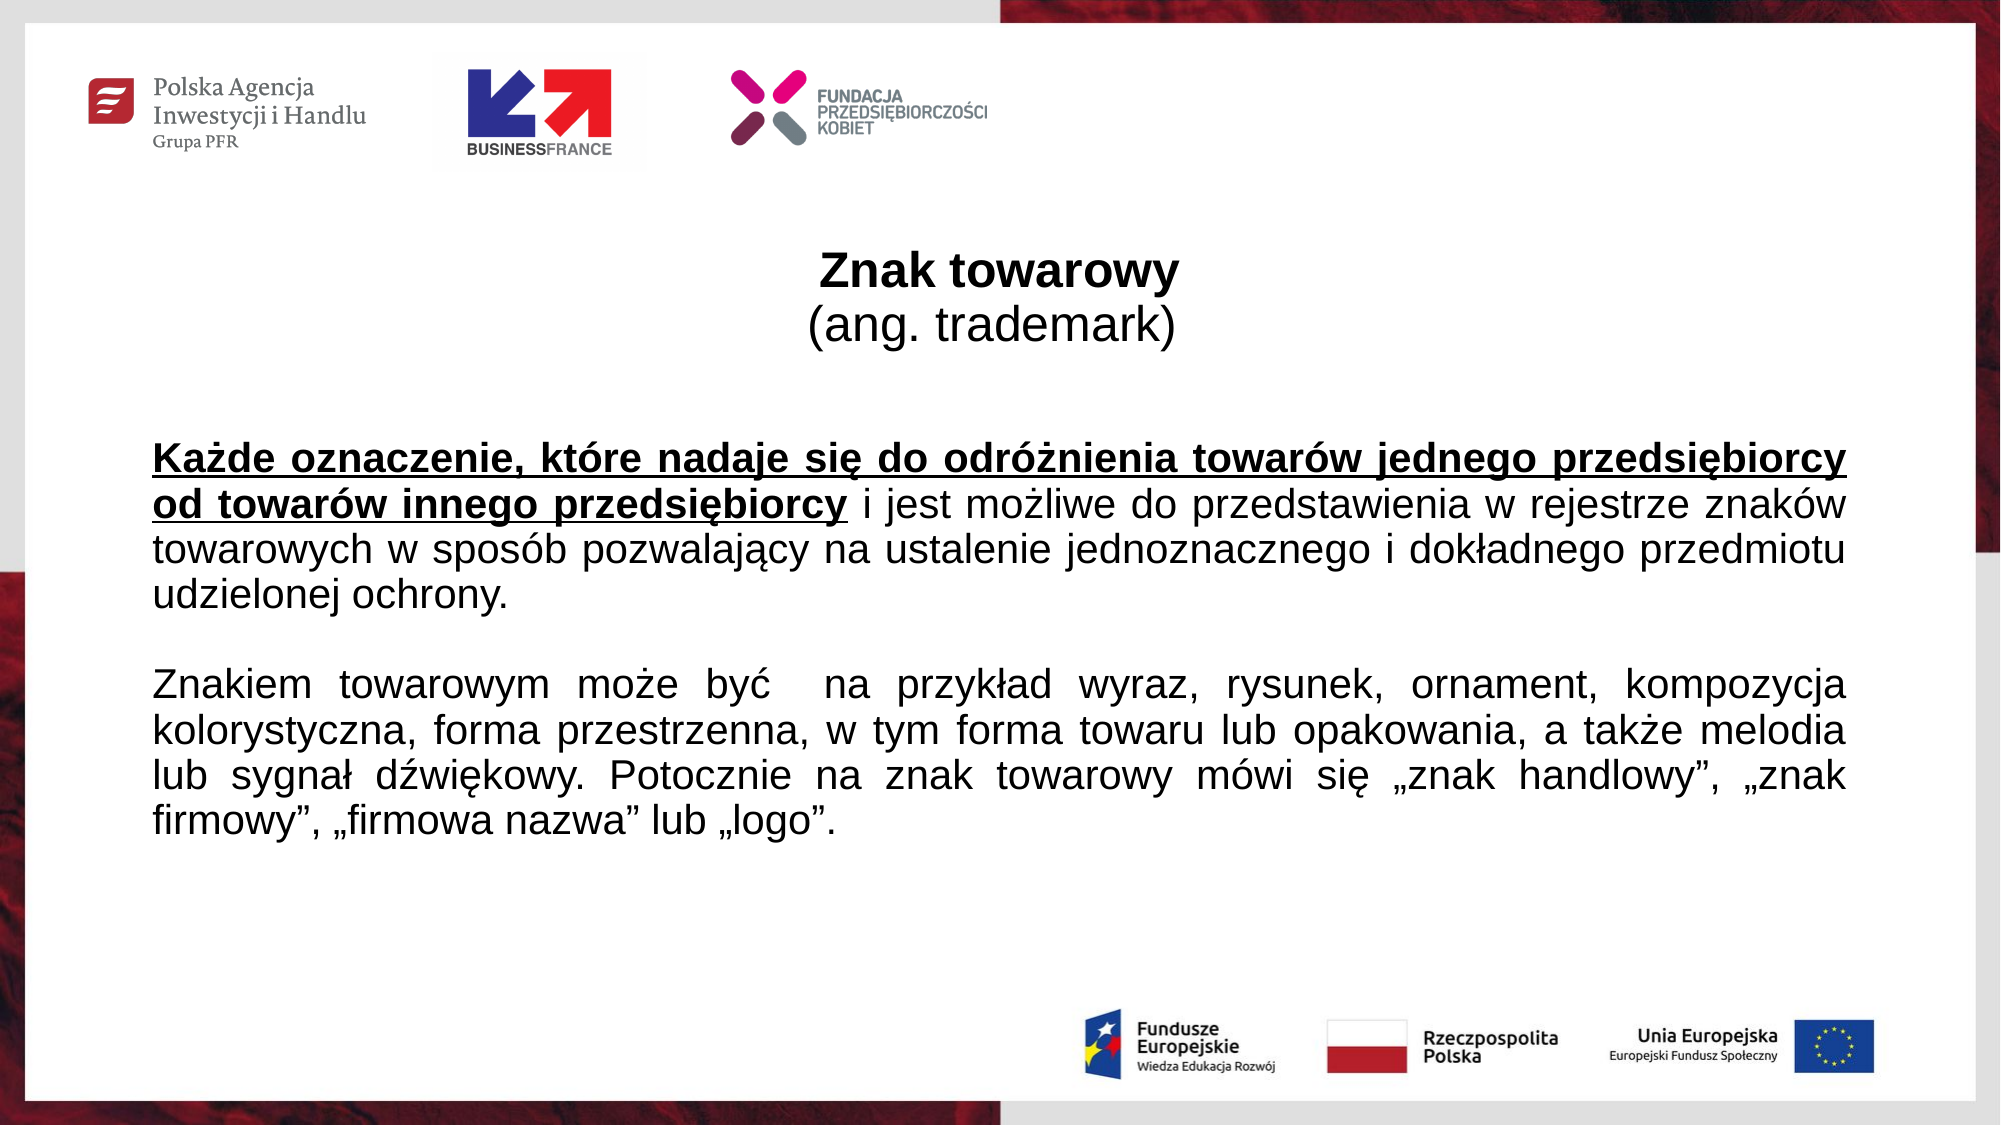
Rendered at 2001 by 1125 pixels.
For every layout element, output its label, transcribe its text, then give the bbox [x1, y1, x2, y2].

picture [730, 69, 987, 146]
picture [0, 0, 2001, 1125]
title Znak towarowy (ang. trademark) [137, 166, 1863, 429]
list Każde oznaczenie, które nadaje się do odróżnienia towarów jednego przedsiębiorcy od towarów innego przedsiębiorcy i jest możliwe do przedstawienia w rejestrze znaków towarowych w sposób pozwalający na ustalenie jednoznacznego i dokładnego przedmiotu udzielonej ochrony. Znakiem towarowym może być na przykład wyraz, rysunek, ornament, kompozycja kolorystyczna, forma przestrzenna, w tym forma towaru lub opakowania, a także melodia lub sygnał dźwiękowy. Potocznie na znak towarowy mówi się „znak handlowy”, „znak firmowy”, „firmowa nazwa” lub „logo”. [137, 429, 1863, 1125]
